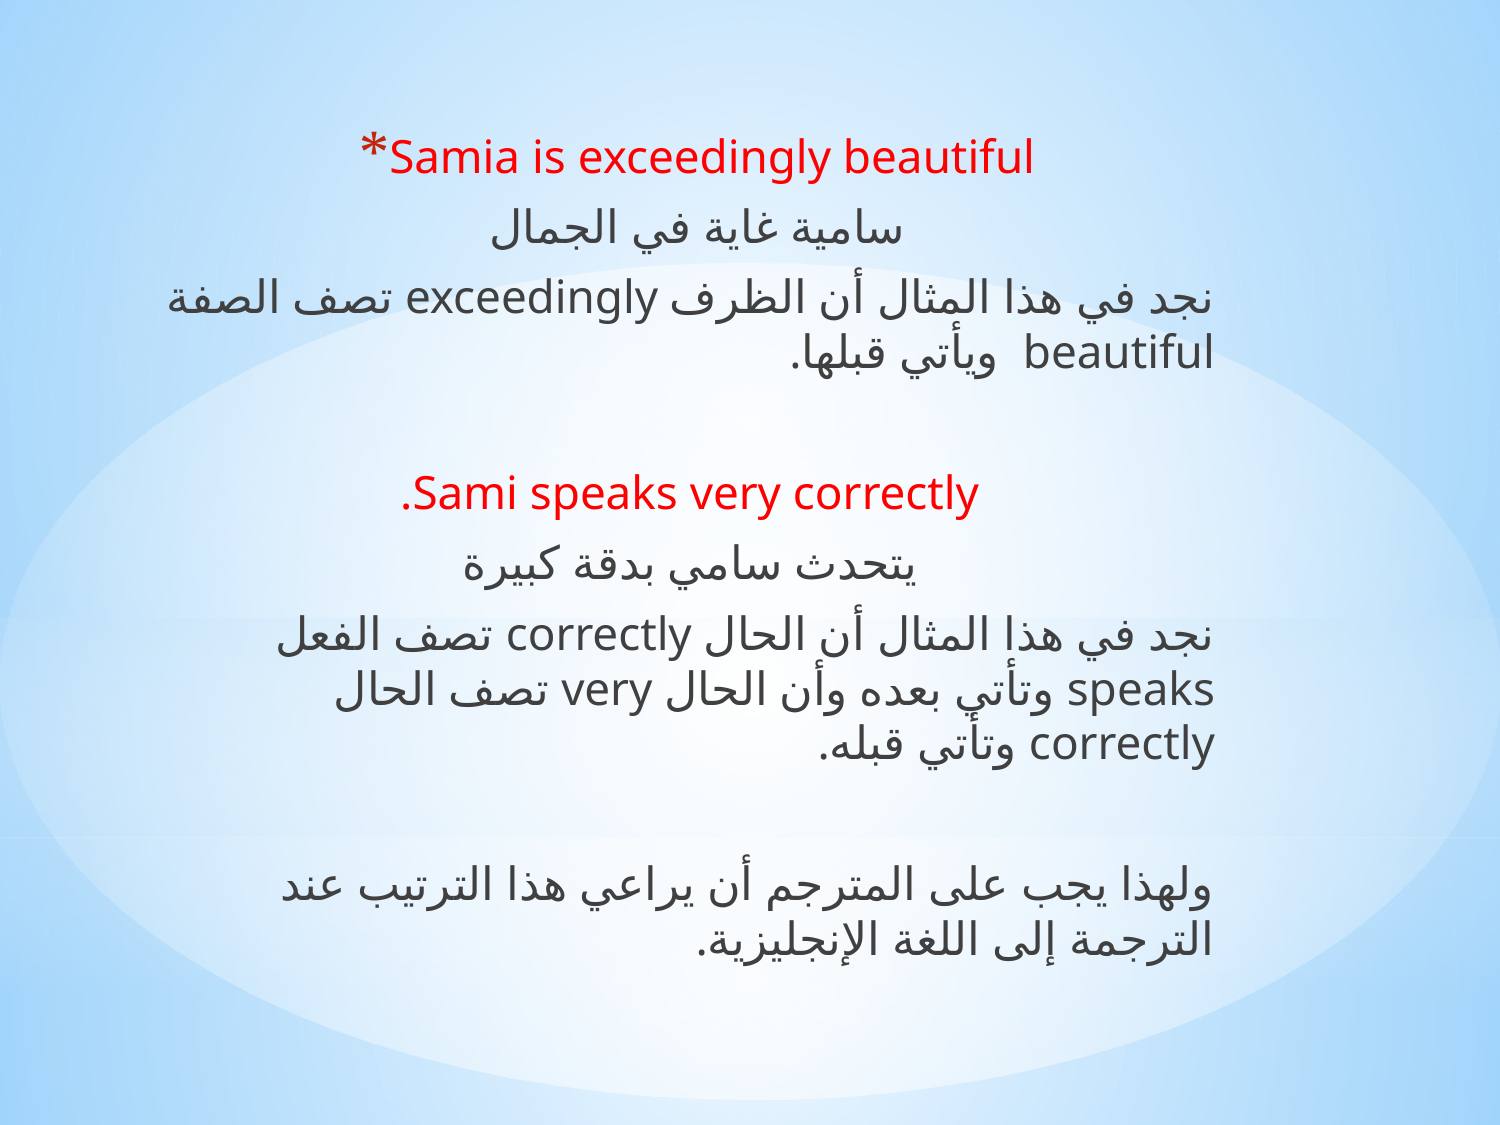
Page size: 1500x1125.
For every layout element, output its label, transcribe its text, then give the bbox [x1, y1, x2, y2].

list Samia is exceedingly beautiful سامية غاية في الجمال نجد في هذا المثال أن الظرف exceedingly تصف الصفة beautiful ويأتي قبلها. Sami speaks very correctly. يتحدث سامي بدقة كبيرة نجد في هذا المثال أن الحال correctly تصف الفعل speaks وتأتي بعده وأن الحال very تصف الحال correctly وتأتي قبله. ولهذا يجب على المترجم أن يراعي هذا الترتيب عند الترجمة إلى اللغة الإنجليزية. [150, 120, 1238, 975]
